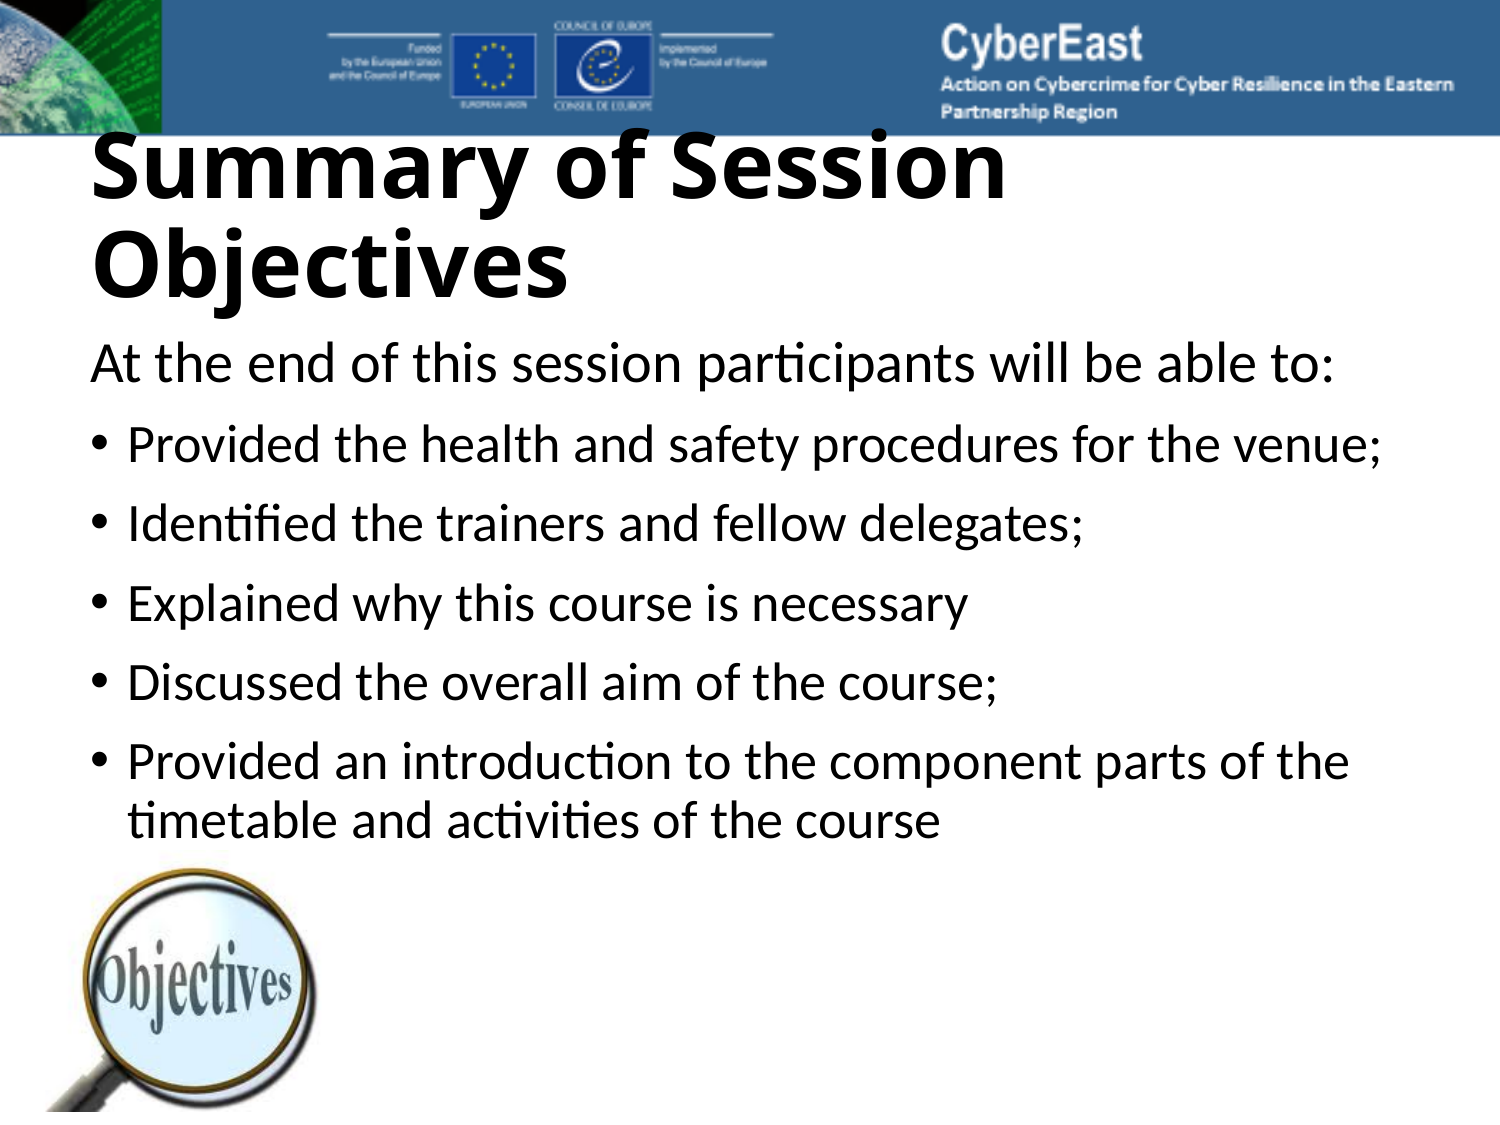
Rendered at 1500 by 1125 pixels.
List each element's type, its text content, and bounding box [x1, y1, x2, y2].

list At the end of this session participants will be able to: Provided the health and safety procedures for the venue; Identified the trainers and fellow delegates; Explained why this course is necessary Discussed the overall aim of the course; Provided an introduction to the component parts of the timetable and activities of the course [75, 324, 1472, 1005]
picture [0, 0, 1500, 1125]
title Summary of Session Objectives [75, 154, 1425, 282]
